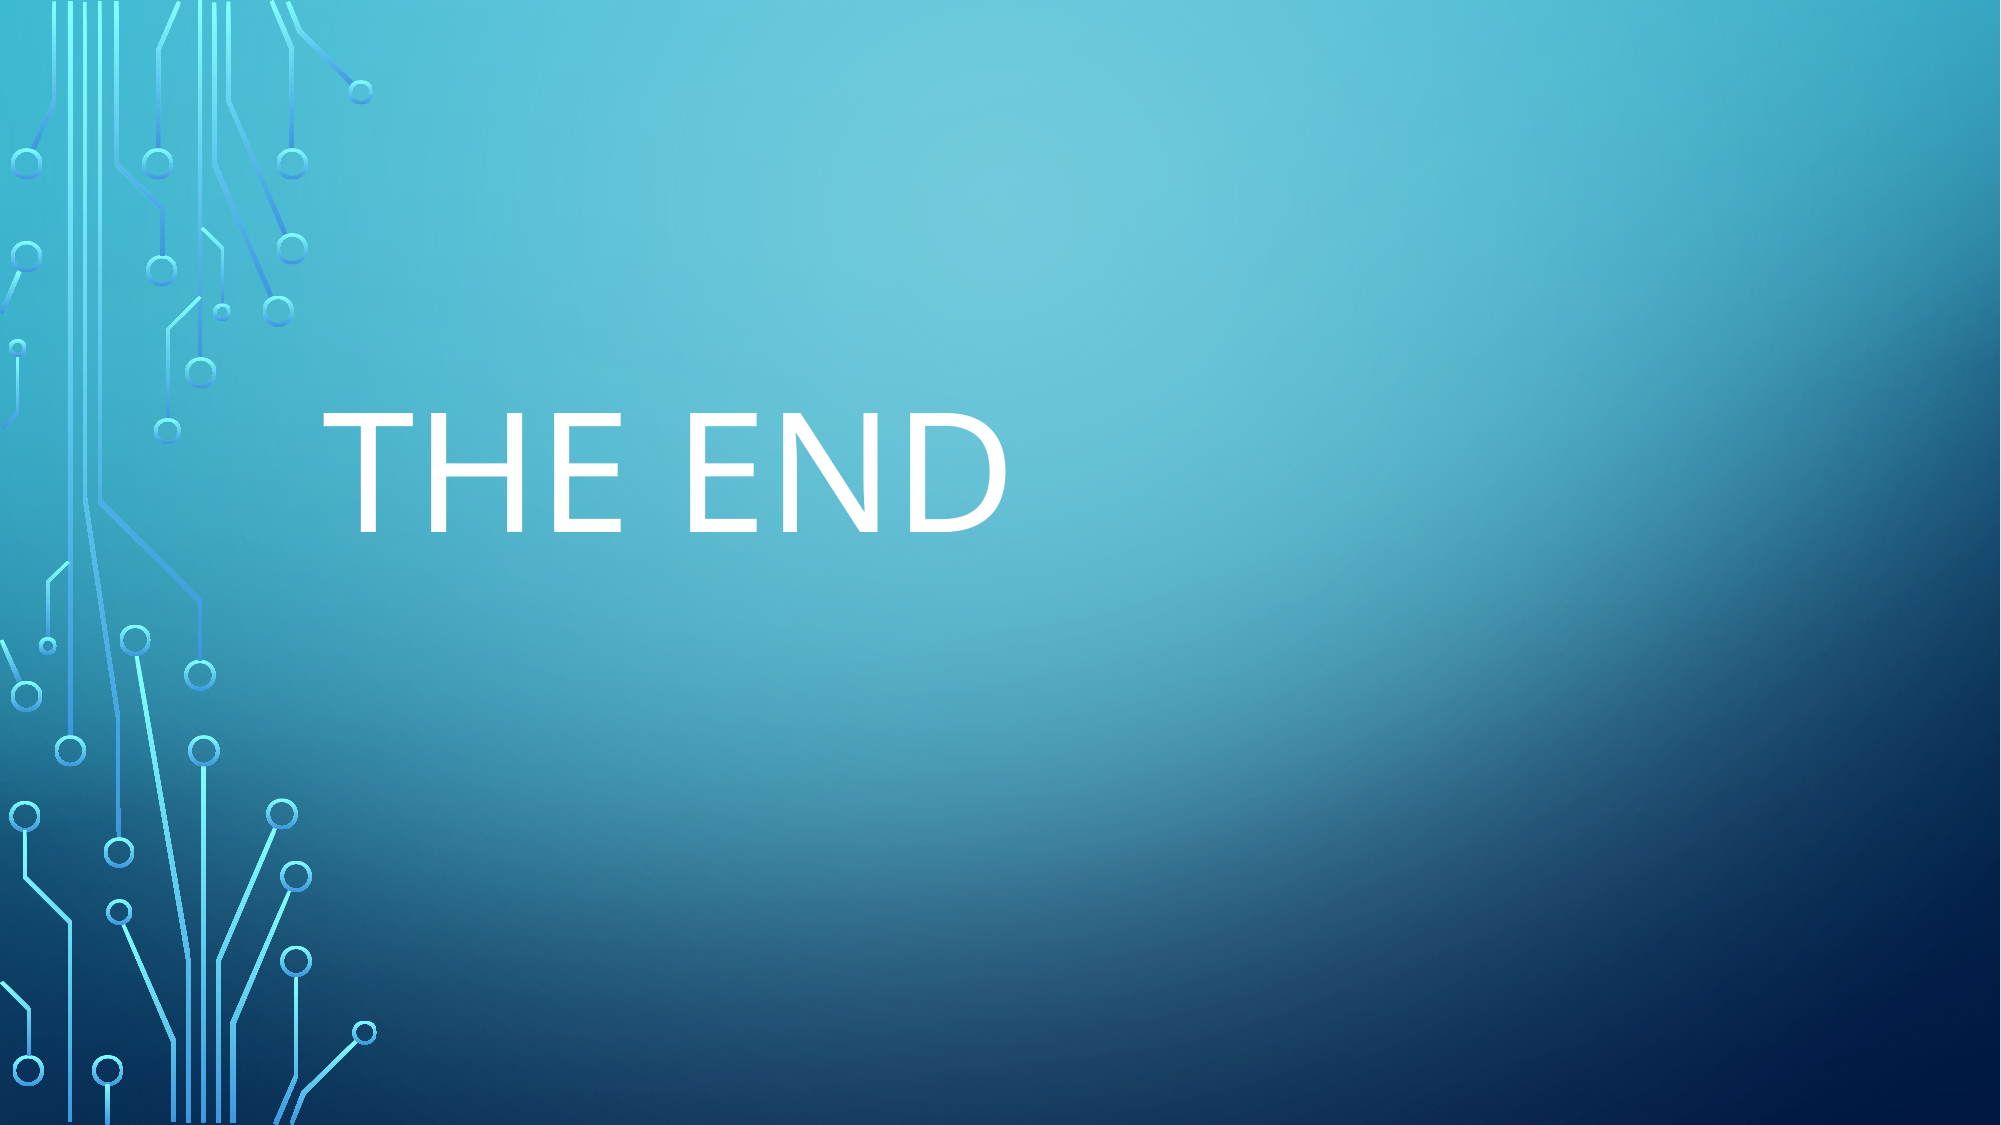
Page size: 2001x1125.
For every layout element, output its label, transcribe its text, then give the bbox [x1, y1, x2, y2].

title The end [307, 184, 1750, 576]
